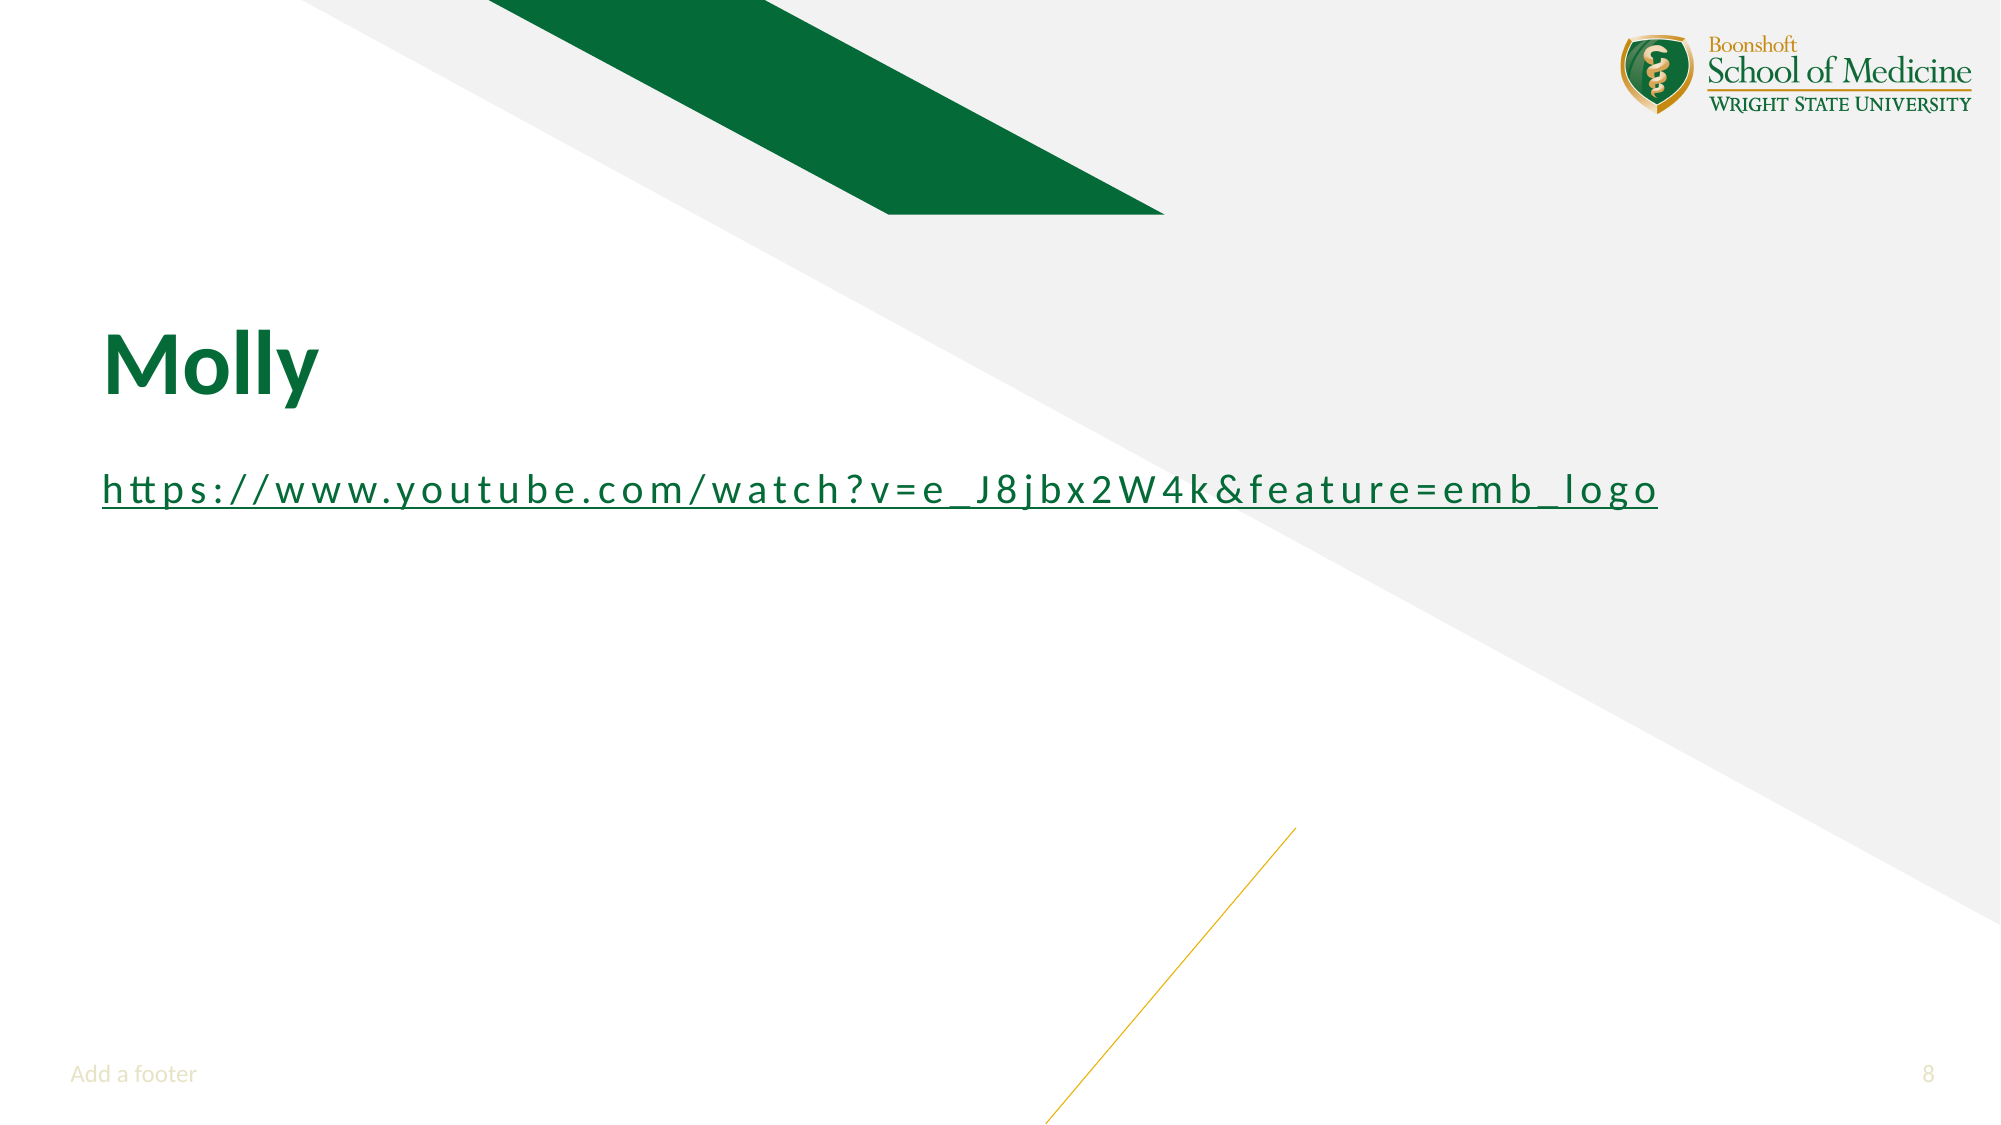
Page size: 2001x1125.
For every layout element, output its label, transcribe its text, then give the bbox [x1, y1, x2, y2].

picture [1616, 0, 1976, 176]
slide_number 8 [1828, 1042, 1950, 1103]
list https://www.youtube.com/watch?v=e_J8jbx2W4k&feature=emb_logo [87, 460, 1869, 561]
title Molly [87, 214, 1292, 415]
footer Add a footer [55, 1042, 731, 1103]
